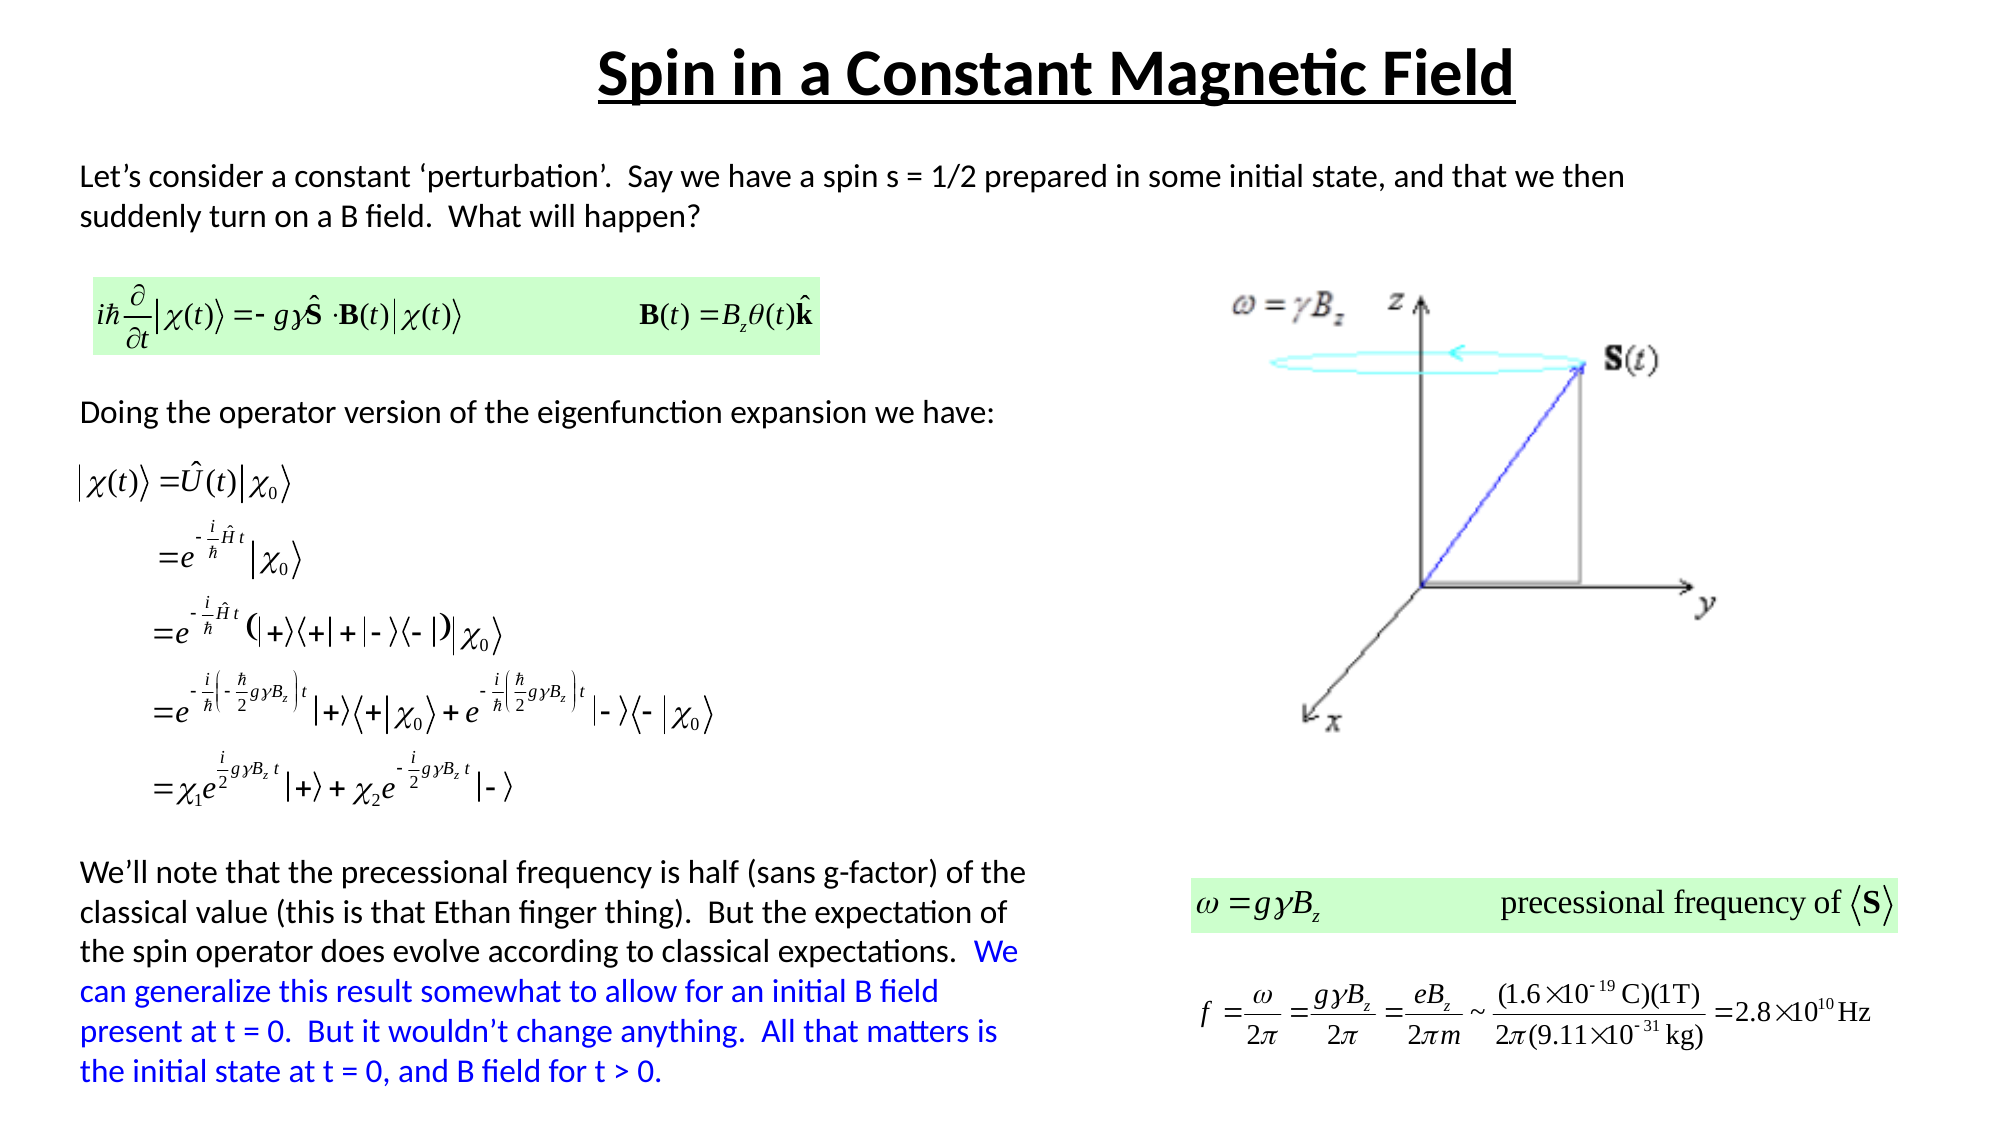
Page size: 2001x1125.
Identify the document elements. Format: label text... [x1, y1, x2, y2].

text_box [1191, 877, 1898, 934]
text_box Spin in a Constant Magnetic Field [582, 21, 1560, 116]
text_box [1191, 971, 1876, 1056]
picture [1209, 256, 1764, 762]
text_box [92, 276, 821, 355]
text_box Let’s consider a constant ‘perturbation’. Say we have a spin s = 1/2 prepared in some initial state, and that we then suddenly turn on a B field. What will happen? [64, 146, 1695, 242]
text_box We’ll note that the precessional frequency is half (sans g-factor) of the classical value (this is that Ethan finger thing). But the expectation of the spin operator does evolve according to classical expectations. We can generalize this result somewhat to allow for an initial B field present at t = 0. But it wouldn’t change anything. All that matters is the initial state at t = 0, and B field for t > 0. [64, 842, 1047, 1097]
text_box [73, 454, 720, 813]
text_box Doing the operator version of the eigenfunction expansion we have: [64, 382, 1069, 438]
